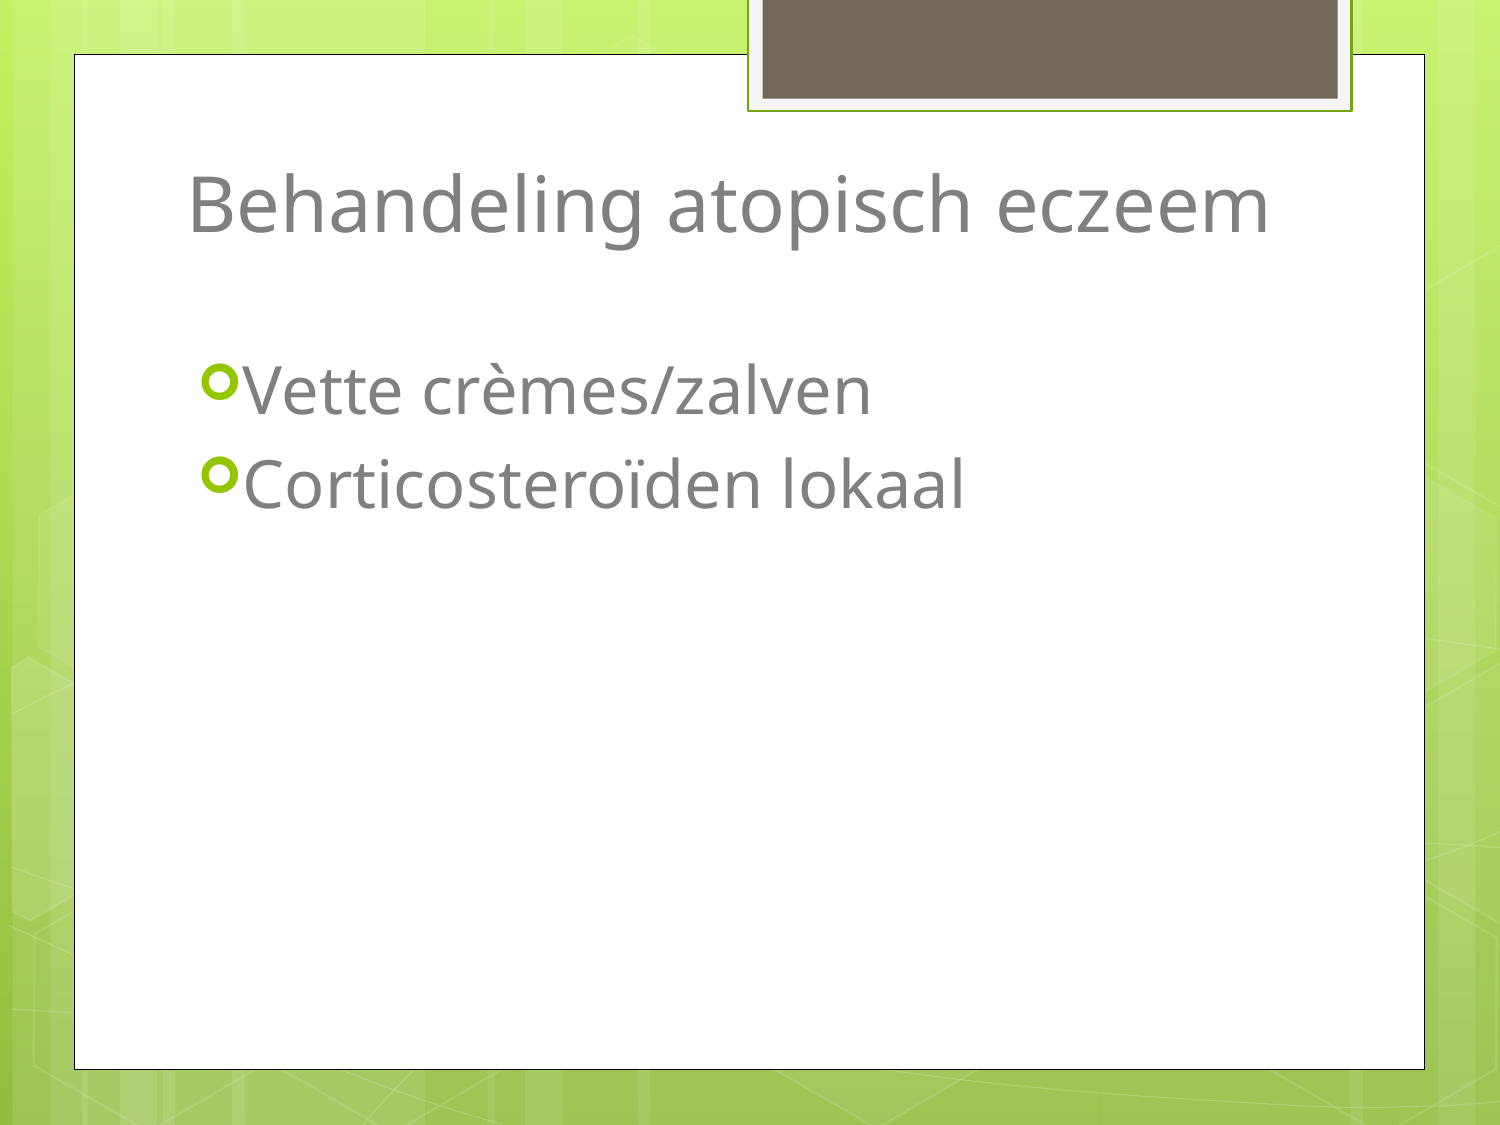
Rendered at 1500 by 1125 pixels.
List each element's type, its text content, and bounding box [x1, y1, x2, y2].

list Vette crèmes/zalven Corticosteroïden lokaal [171, 267, 1283, 1047]
title Behandeling atopisch eczeem [171, 137, 1324, 256]
